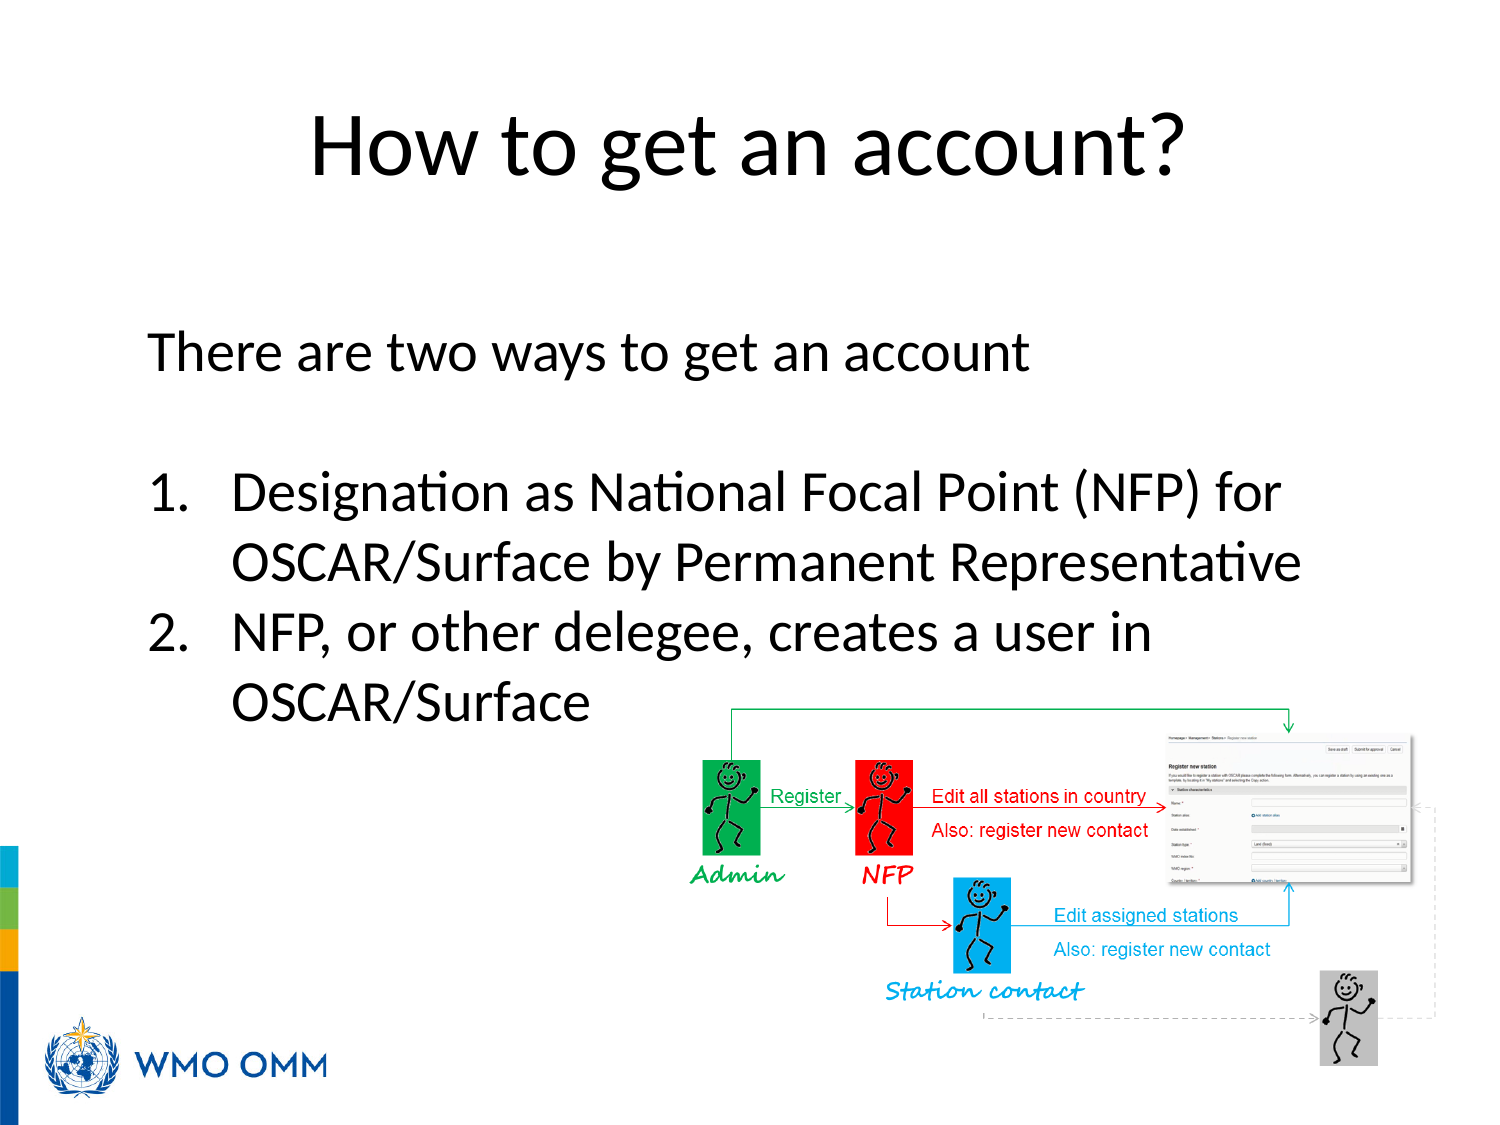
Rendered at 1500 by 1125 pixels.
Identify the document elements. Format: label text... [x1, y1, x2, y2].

picture [0, 845, 327, 1125]
text_box There are two ways to get an account Designation as National Focal Point (NFP) for OSCAR/Surface by Permanent Representative NFP, or other delegee, creates a user in OSCAR/Surface [132, 305, 1412, 881]
picture [670, 689, 1458, 1084]
title How to get an account? [75, 45, 1425, 233]
